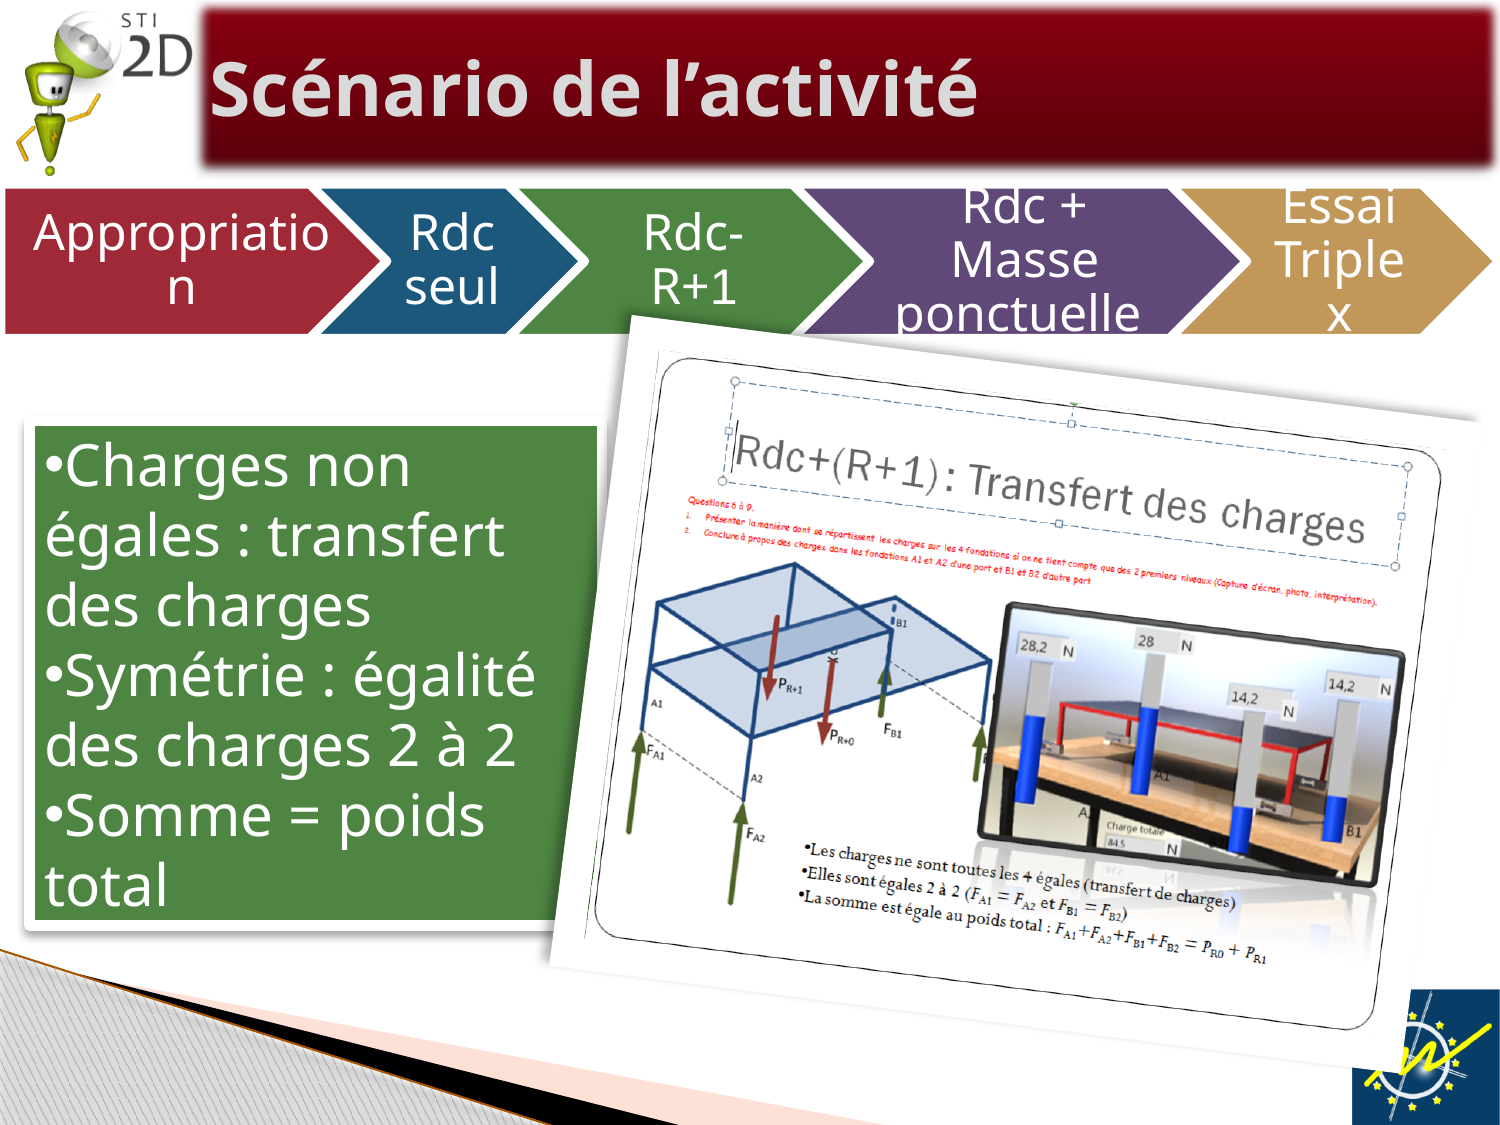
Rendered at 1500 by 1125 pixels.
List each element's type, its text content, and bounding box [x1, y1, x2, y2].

picture [586, 386, 1500, 1125]
text_box Charges non égales : transfert des charges Symétrie : égalité des charges 2 à 2 Somme = poids total [24, 416, 605, 931]
title Scénario de l’activité [194, 0, 1425, 136]
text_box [0, 136, 1500, 386]
